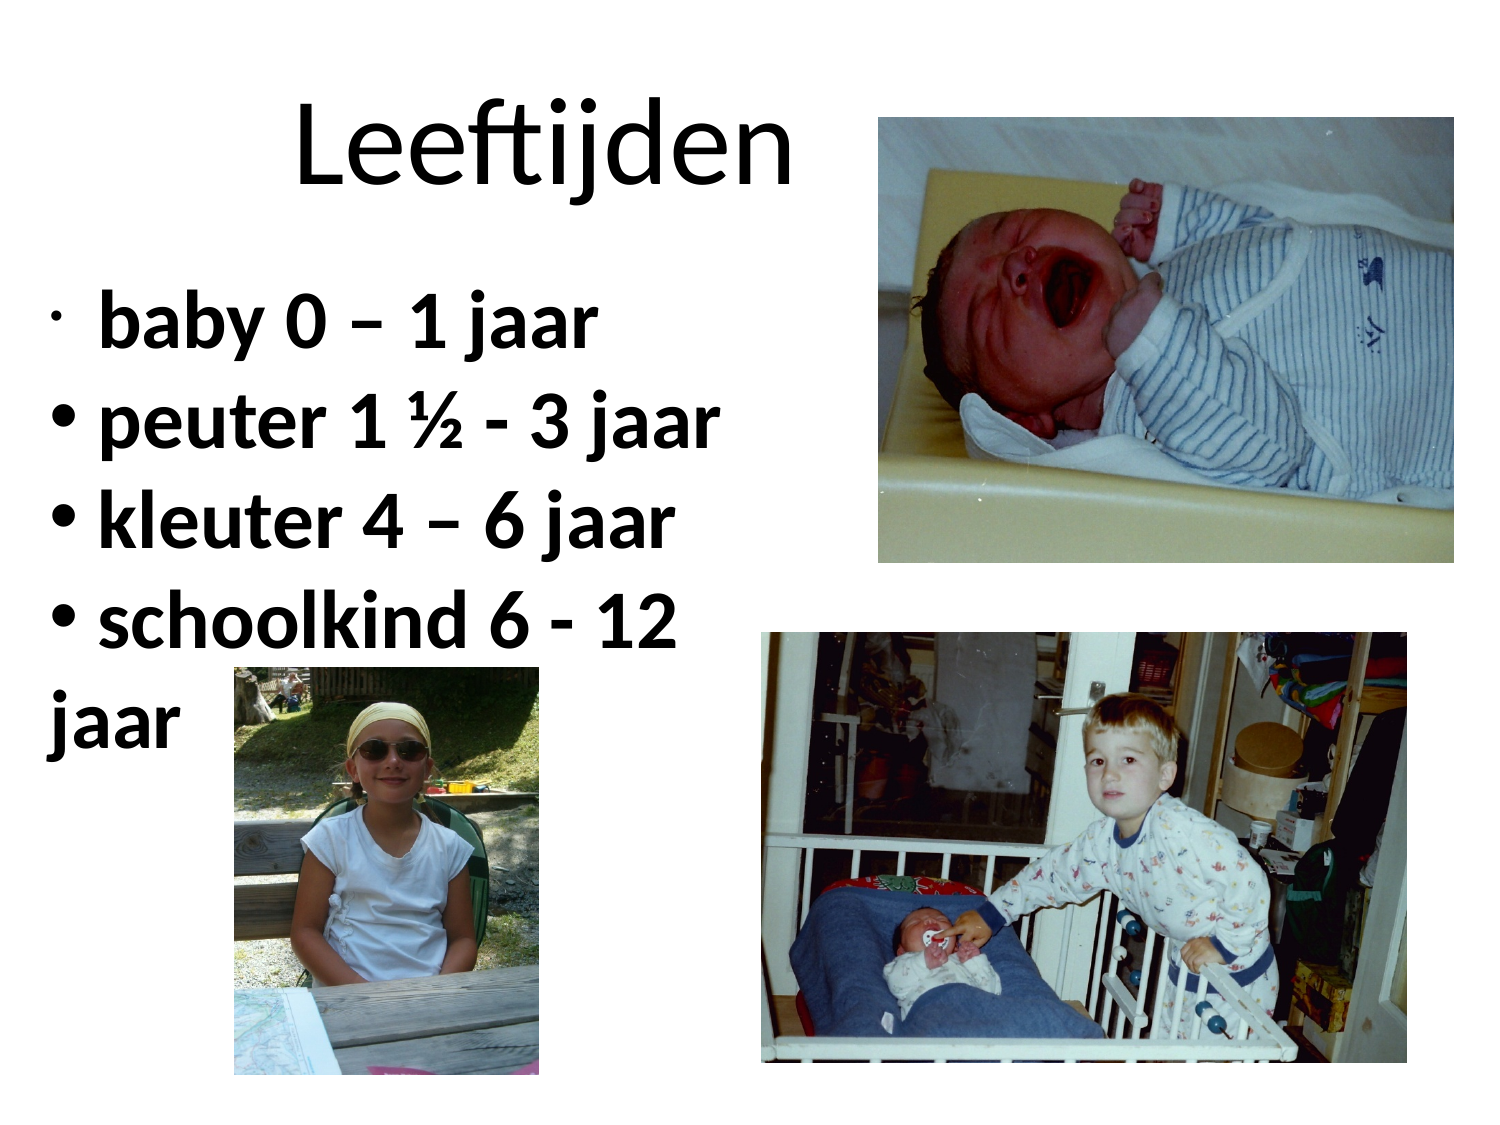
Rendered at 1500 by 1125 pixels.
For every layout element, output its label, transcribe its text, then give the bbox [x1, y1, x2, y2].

picture [234, 667, 540, 1075]
picture [761, 632, 1407, 1063]
picture [878, 116, 1454, 563]
text_box baby 0 – 1 jaar peuter 1 ½ - 3 jaar kleuter 4 – 6 jaar schoolkind 6 - 12 jaar [35, 257, 844, 773]
title Leeftijden [0, 35, 1090, 235]
